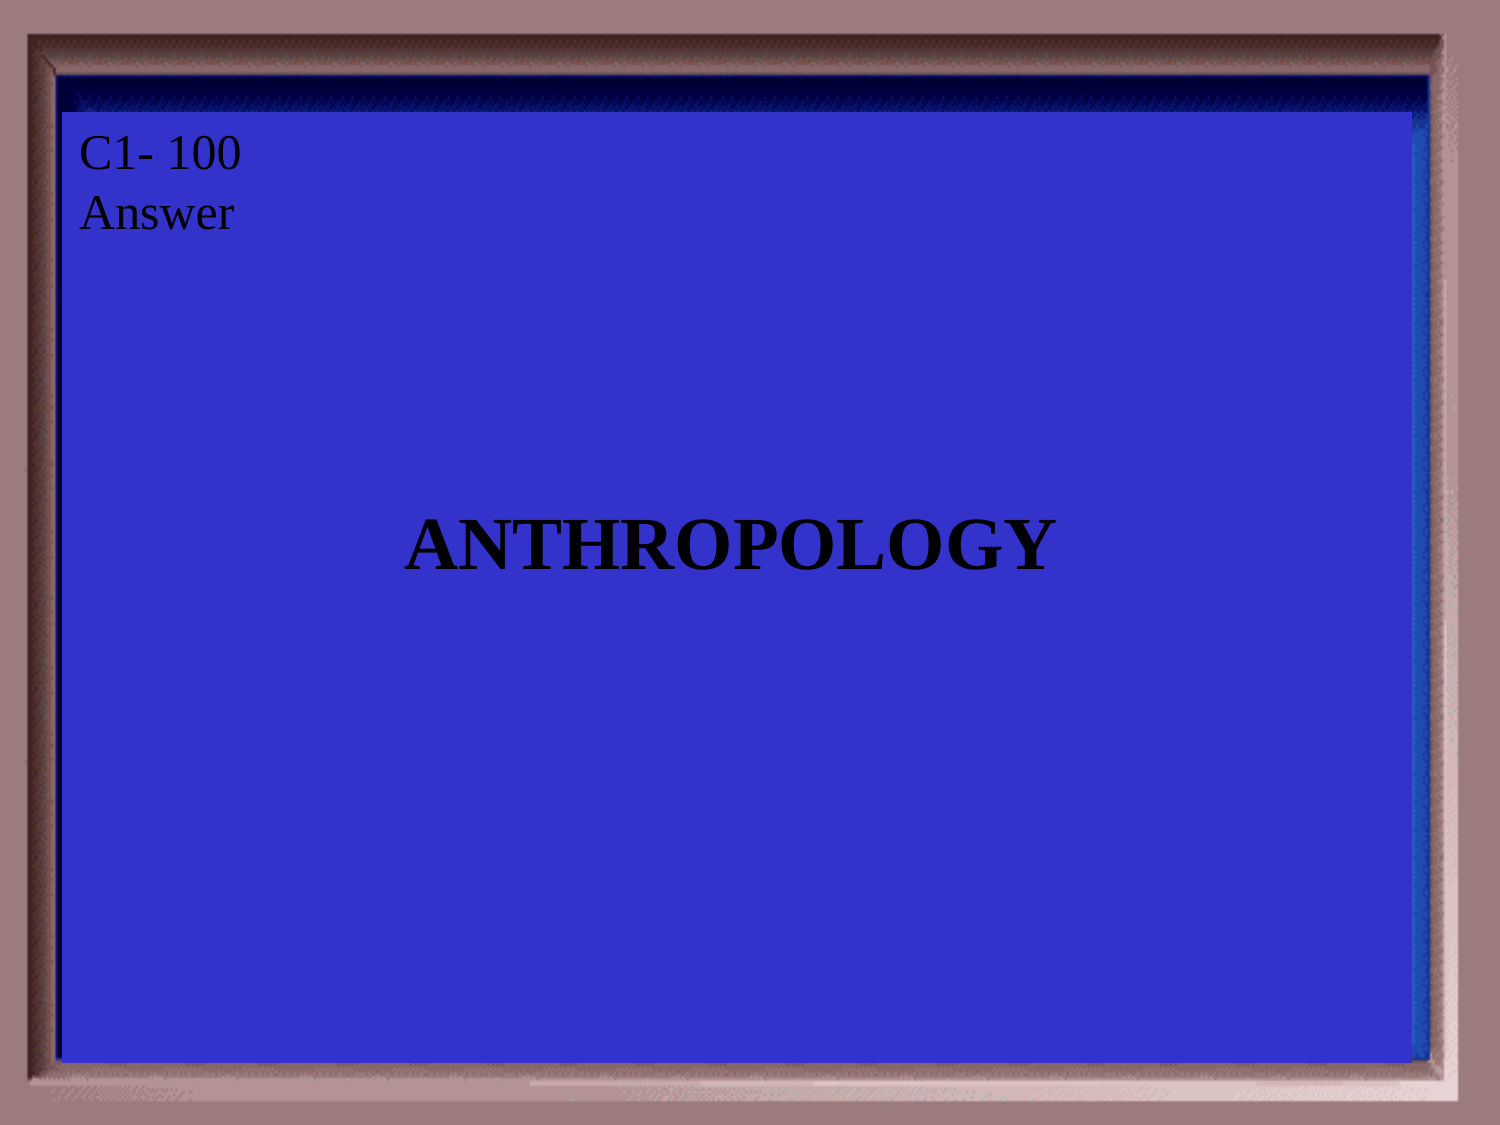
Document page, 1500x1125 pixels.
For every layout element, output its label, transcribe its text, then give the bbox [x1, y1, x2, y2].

text_box C1- 100 Answer [64, 112, 257, 248]
text_box Anthropology [99, 487, 1363, 593]
picture [0, 0, 1500, 1125]
text_box [62, 112, 1413, 1063]
